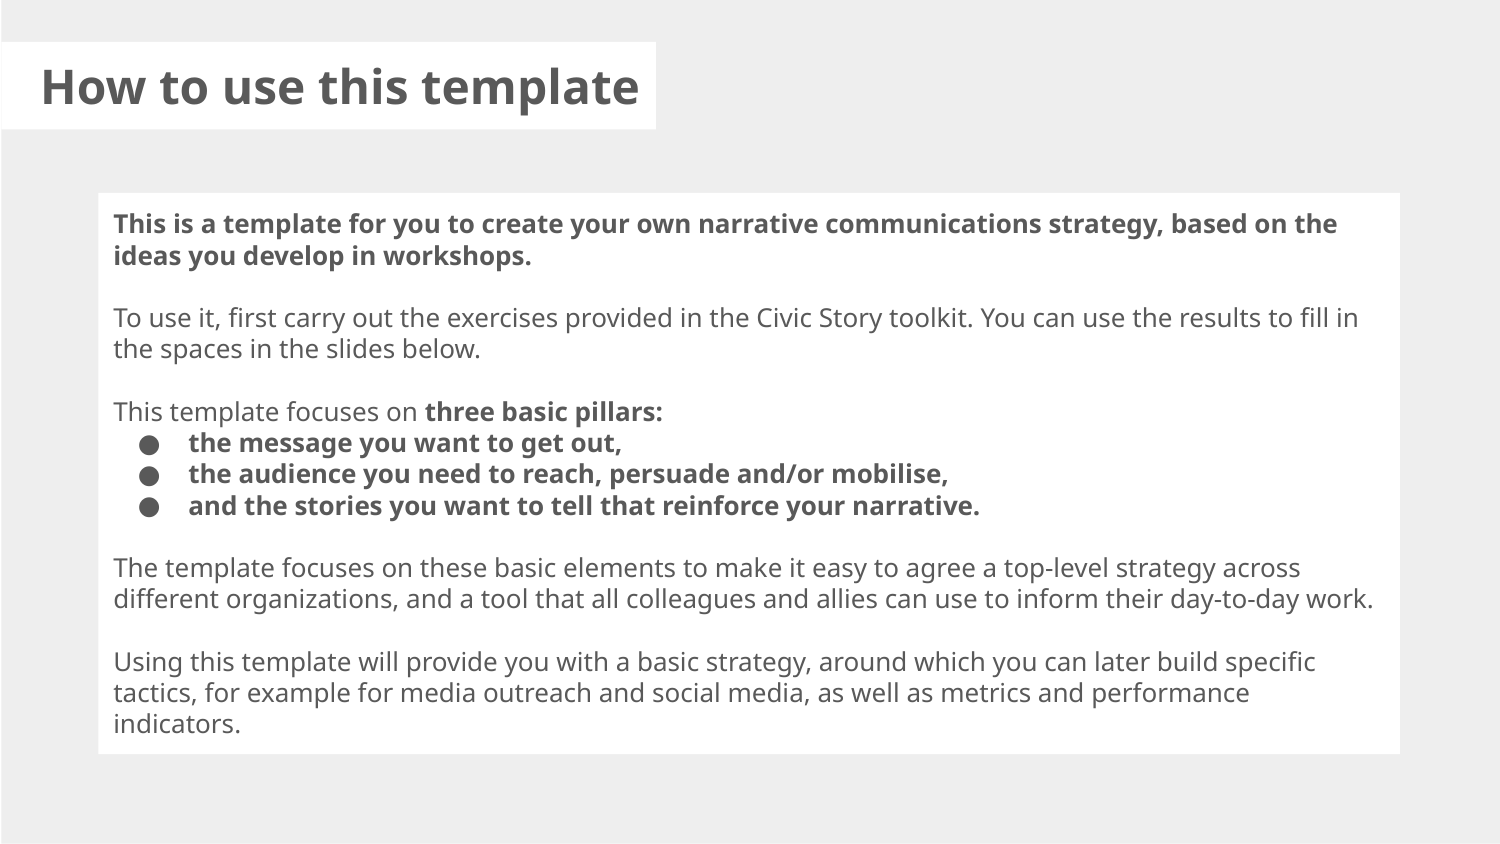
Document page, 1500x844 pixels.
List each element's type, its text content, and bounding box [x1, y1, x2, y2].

text_box How to use this template [1, 41, 656, 130]
text_box This is a template for you to create your own narrative communications strategy, based on the ideas you develop in workshops. To use it, first carry out the exercises provided in the Civic Story toolkit. You can use the results to fill in the spaces in the slides below. This template focuses on three basic pillars: the message you want to get out, the audience you need to reach, persuade and/or mobilise, and the stories you want to tell that reinforce your narrative. The template focuses on these basic elements to make it easy to agree a top-level strategy across different organizations, and a tool that all colleagues and allies can use to inform their day-to-day work. Using this template will provide you with a basic strategy, around which you can later build specific tactics, for example for media outreach and social media, as well as metrics and performance indicators. [98, 192, 1400, 755]
text_box [1, 0, 1500, 844]
